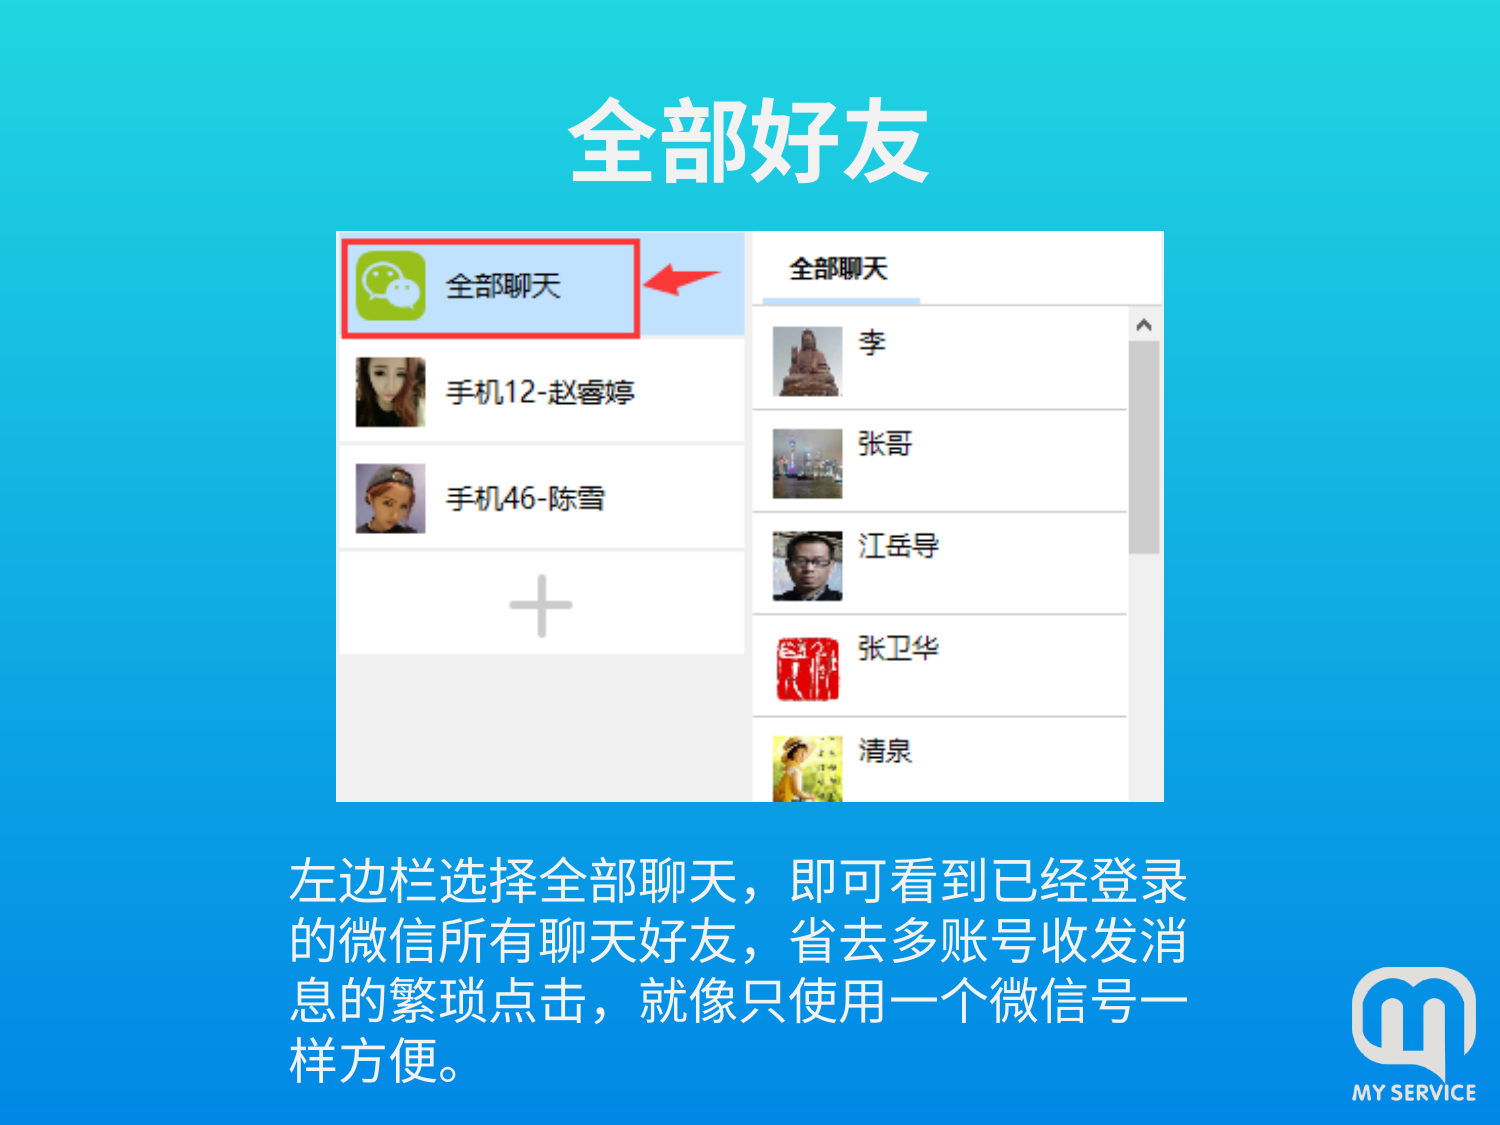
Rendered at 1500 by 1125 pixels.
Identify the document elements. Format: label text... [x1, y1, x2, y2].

text_box 左边栏选择全部聊天，即可看到已经登录的微信所有聊天好友，省去多账号收发消息的繁琐点击，就像只使用一个微信号一样方便。 [274, 842, 1226, 1097]
picture [0, 231, 1500, 801]
title 全部好友 [75, 45, 1425, 233]
picture [1352, 967, 1476, 1107]
